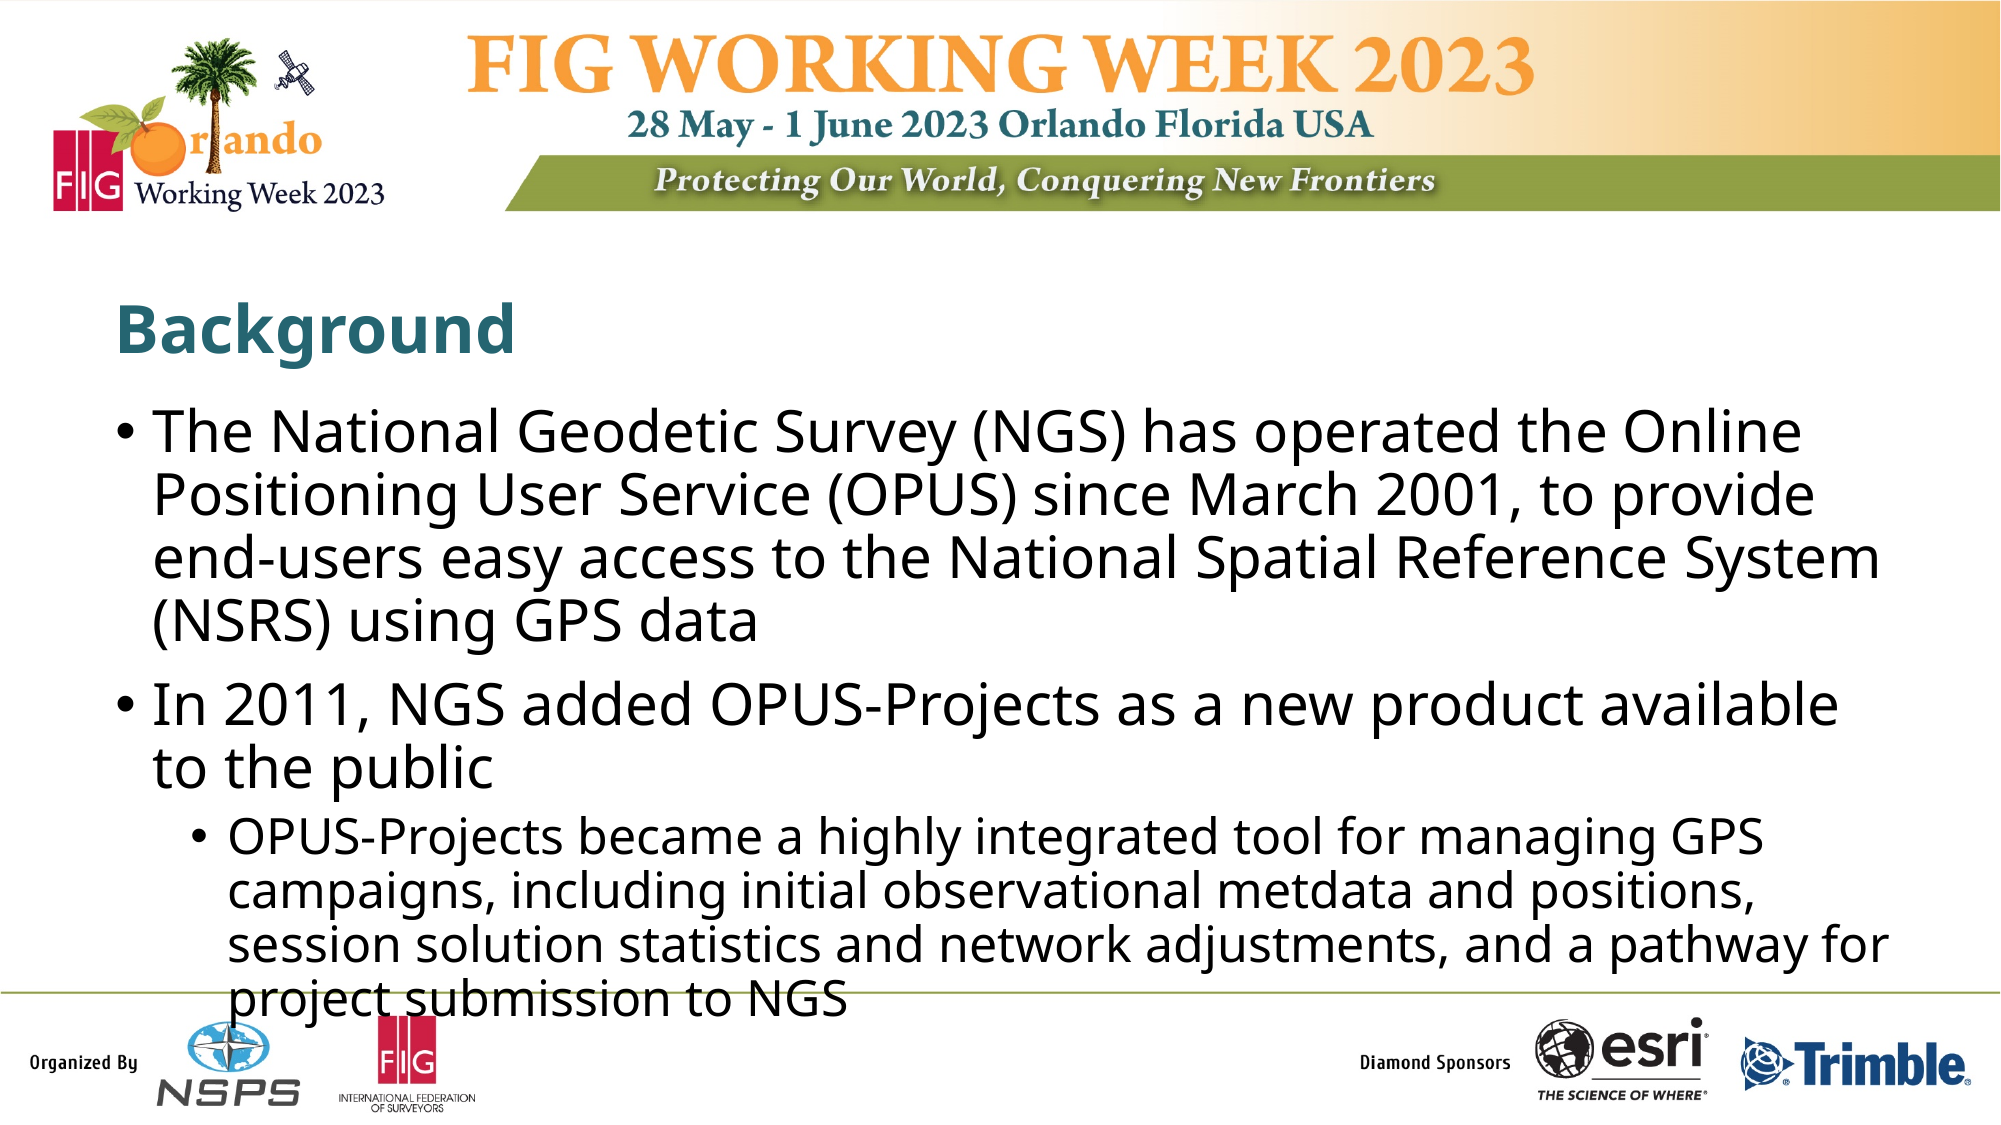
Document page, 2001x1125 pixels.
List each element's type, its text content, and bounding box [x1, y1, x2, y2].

picture [0, 0, 2001, 1125]
text_box Background [100, 288, 1900, 380]
text_box The National Geodetic Survey (NGS) has operated the Online Positioning User Service (OPUS) since March 2001, to provide end-users easy access to the National Spatial Reference System (NSRS) using GPS data In 2011, NGS added OPUS-Projects as a new product available to the public OPUS-Projects became a highly integrated tool for managing GPS campaigns, including initial observational metdata and positions, session solution statistics and network adjustments, and a pathway for project submission to NGS [100, 395, 1910, 943]
